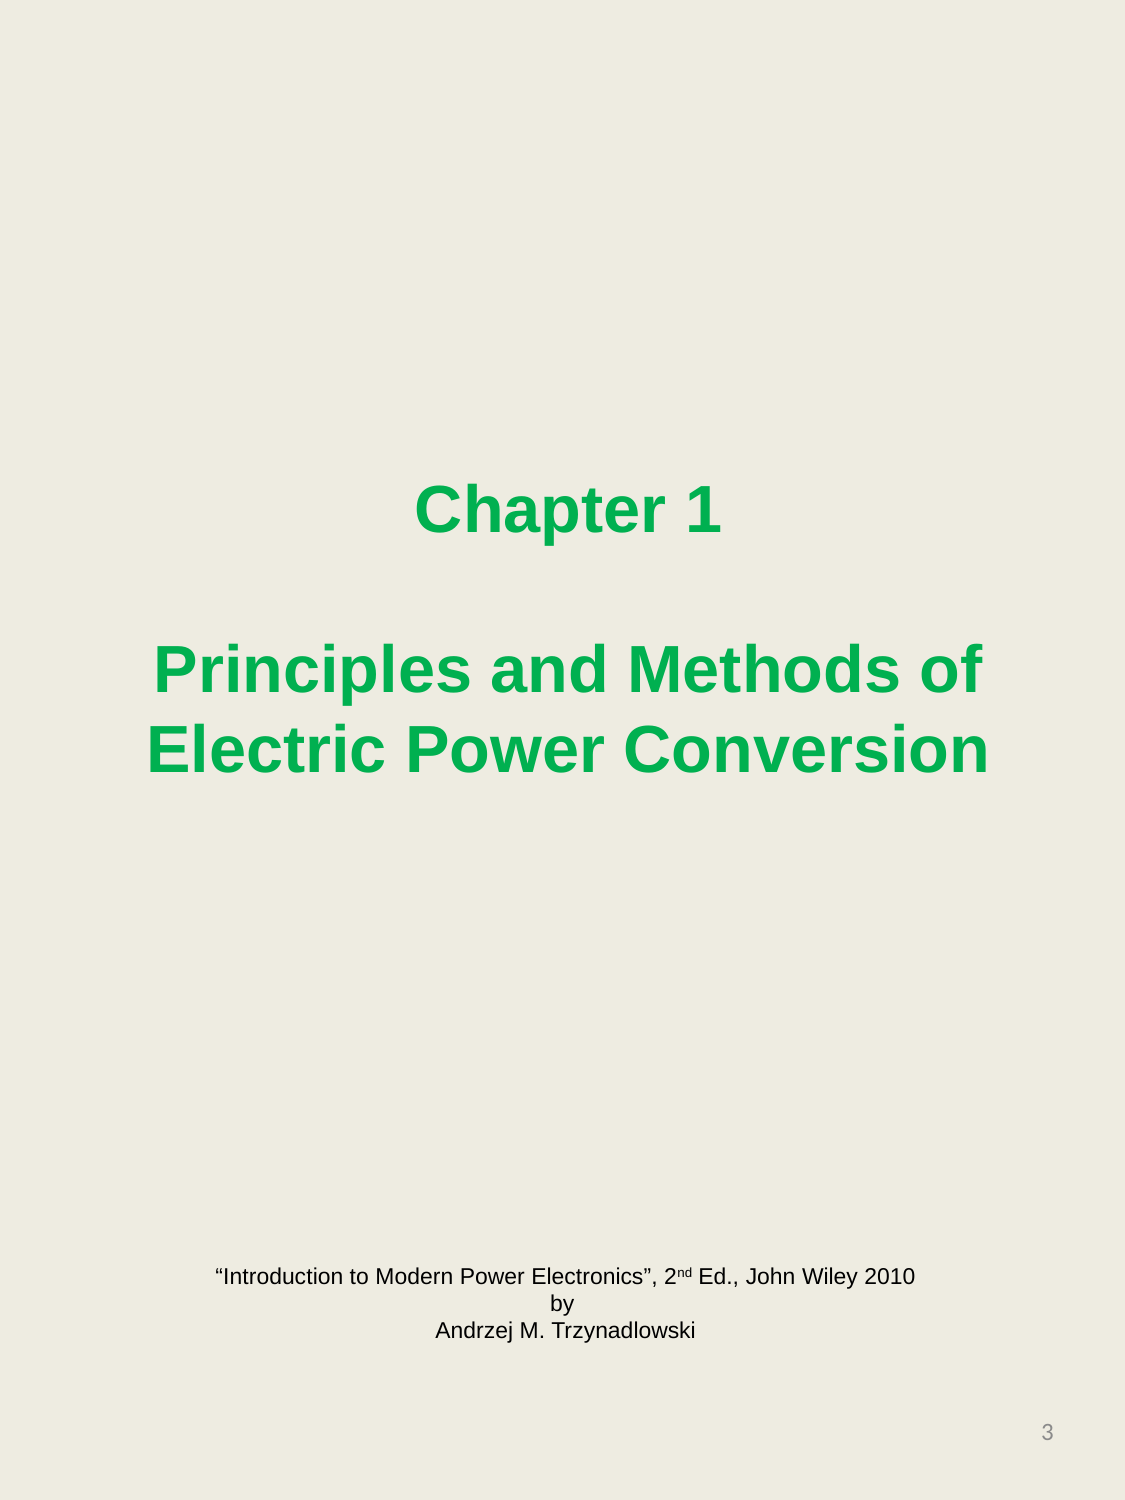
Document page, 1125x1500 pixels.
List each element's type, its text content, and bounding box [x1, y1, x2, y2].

title Chapter 1 Principles and Methods of Electric Power Conversion [62, 562, 1075, 690]
text_box “Introduction to Modern Power Electronics”, 2nd Ed., John Wiley 2010 by Andrzej M. Trzynadlowski [187, 1253, 944, 1351]
slide_number 3 [806, 1390, 1069, 1471]
